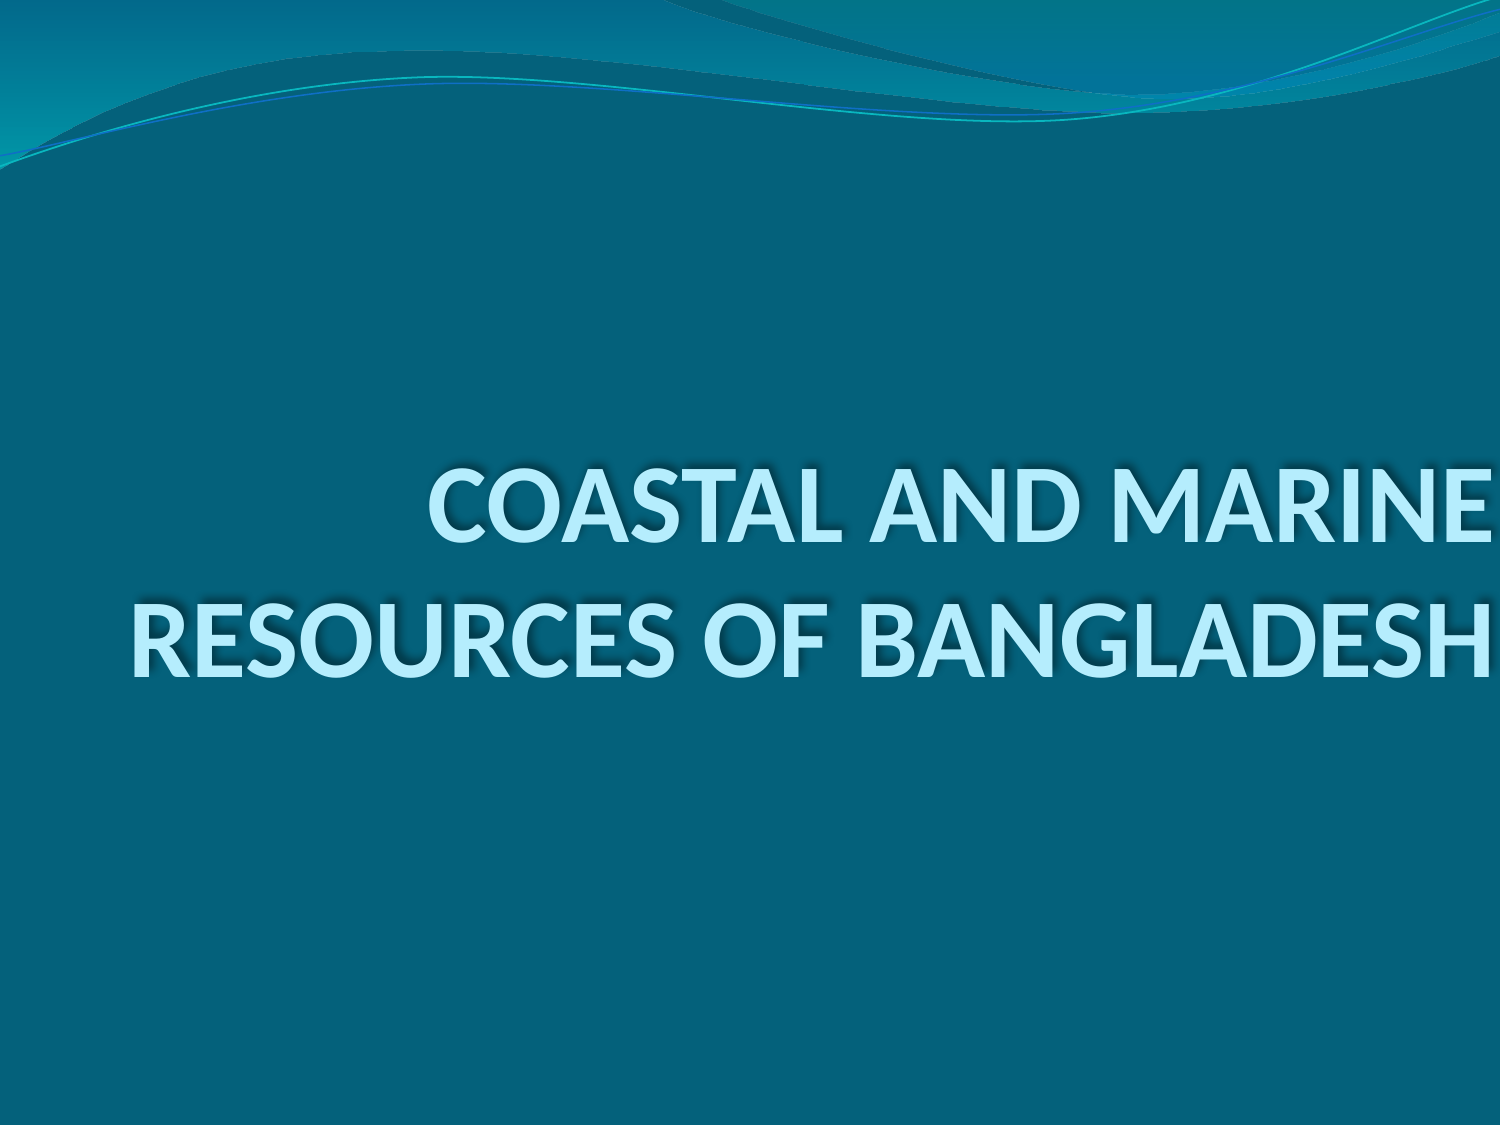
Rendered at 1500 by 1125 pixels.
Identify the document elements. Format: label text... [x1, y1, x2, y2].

title COASTAL AND MARINE RESOURCES OF BANGLADESH [0, 237, 1500, 700]
